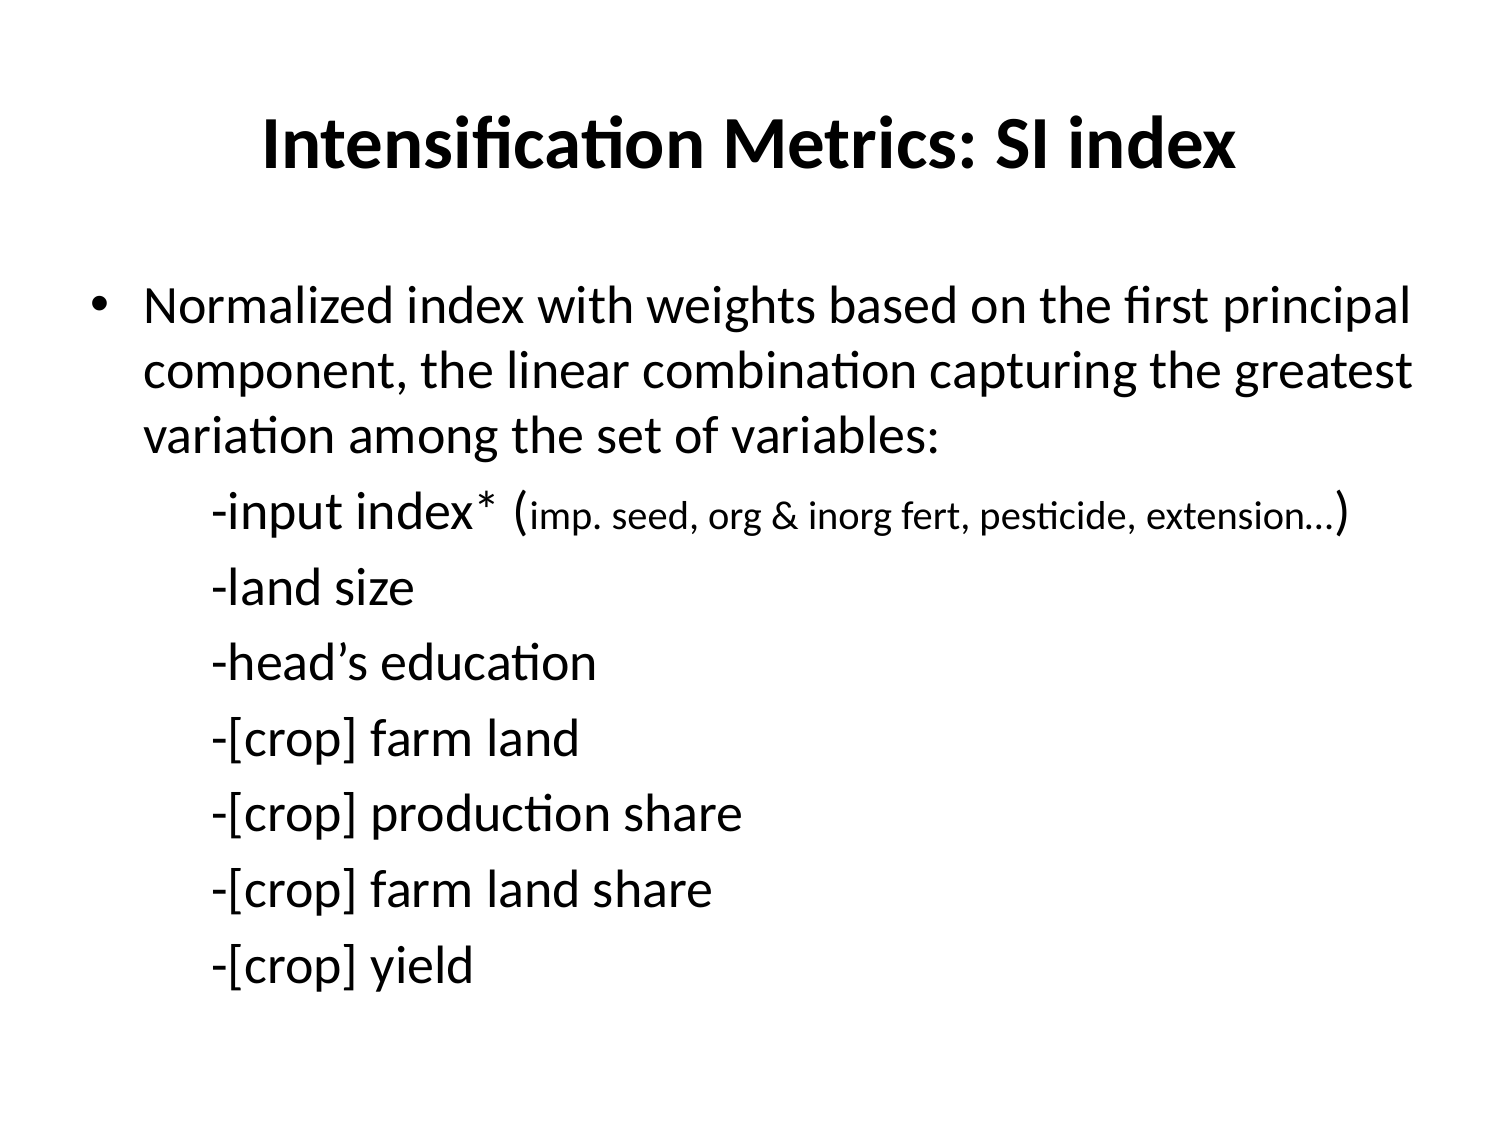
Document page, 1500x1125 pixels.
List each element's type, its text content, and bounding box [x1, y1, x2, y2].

list Normalized index with weights based on the first principal component, the linear combination capturing the greatest variation among the set of variables: -input index* (imp. seed, org & inorg fert, pesticide, extension…) -land size -head’s education -[crop] farm land -[crop] production share -[crop] farm land share -[crop] yield [75, 262, 1475, 1005]
title Intensification Metrics: SI index [75, 45, 1425, 233]
